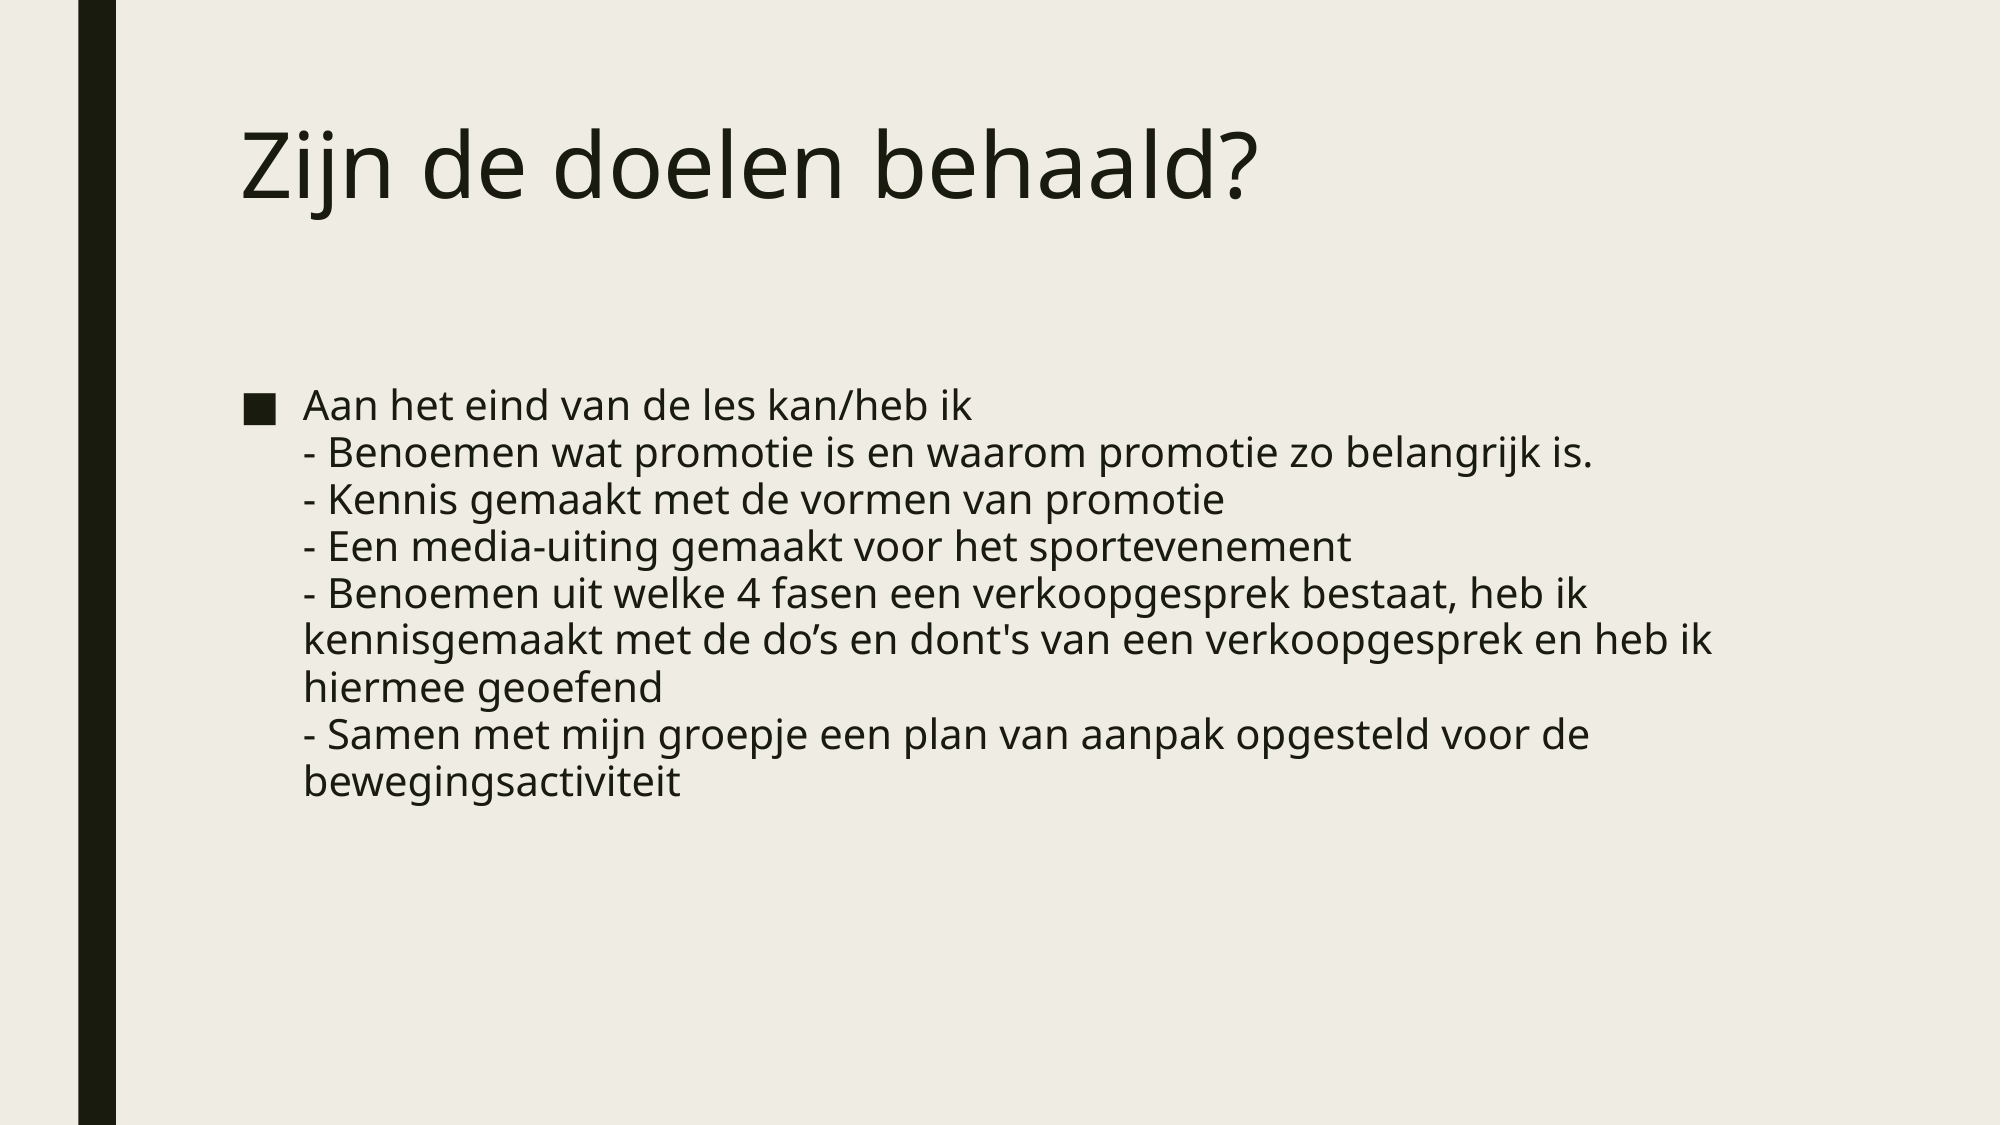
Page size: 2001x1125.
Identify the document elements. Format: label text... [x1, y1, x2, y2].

list Aan het eind van de les kan/heb ik - Benoemen wat promotie is en waarom promotie zo belangrijk is. - Kennis gemaakt met de vormen van promotie - Een media-uiting gemaakt voor het sportevenement - Benoemen uit welke 4 fasen een verkoopgesprek bestaat, heb ik kennisgemaakt met de do’s en dont's van een verkoopgesprek en heb ik hiermee geoefend - Samen met mijn groepje een plan van aanpak opgesteld voor de bewegingsactiviteit [225, 375, 1800, 963]
title Zijn de doelen behaald? [225, 112, 1800, 357]
